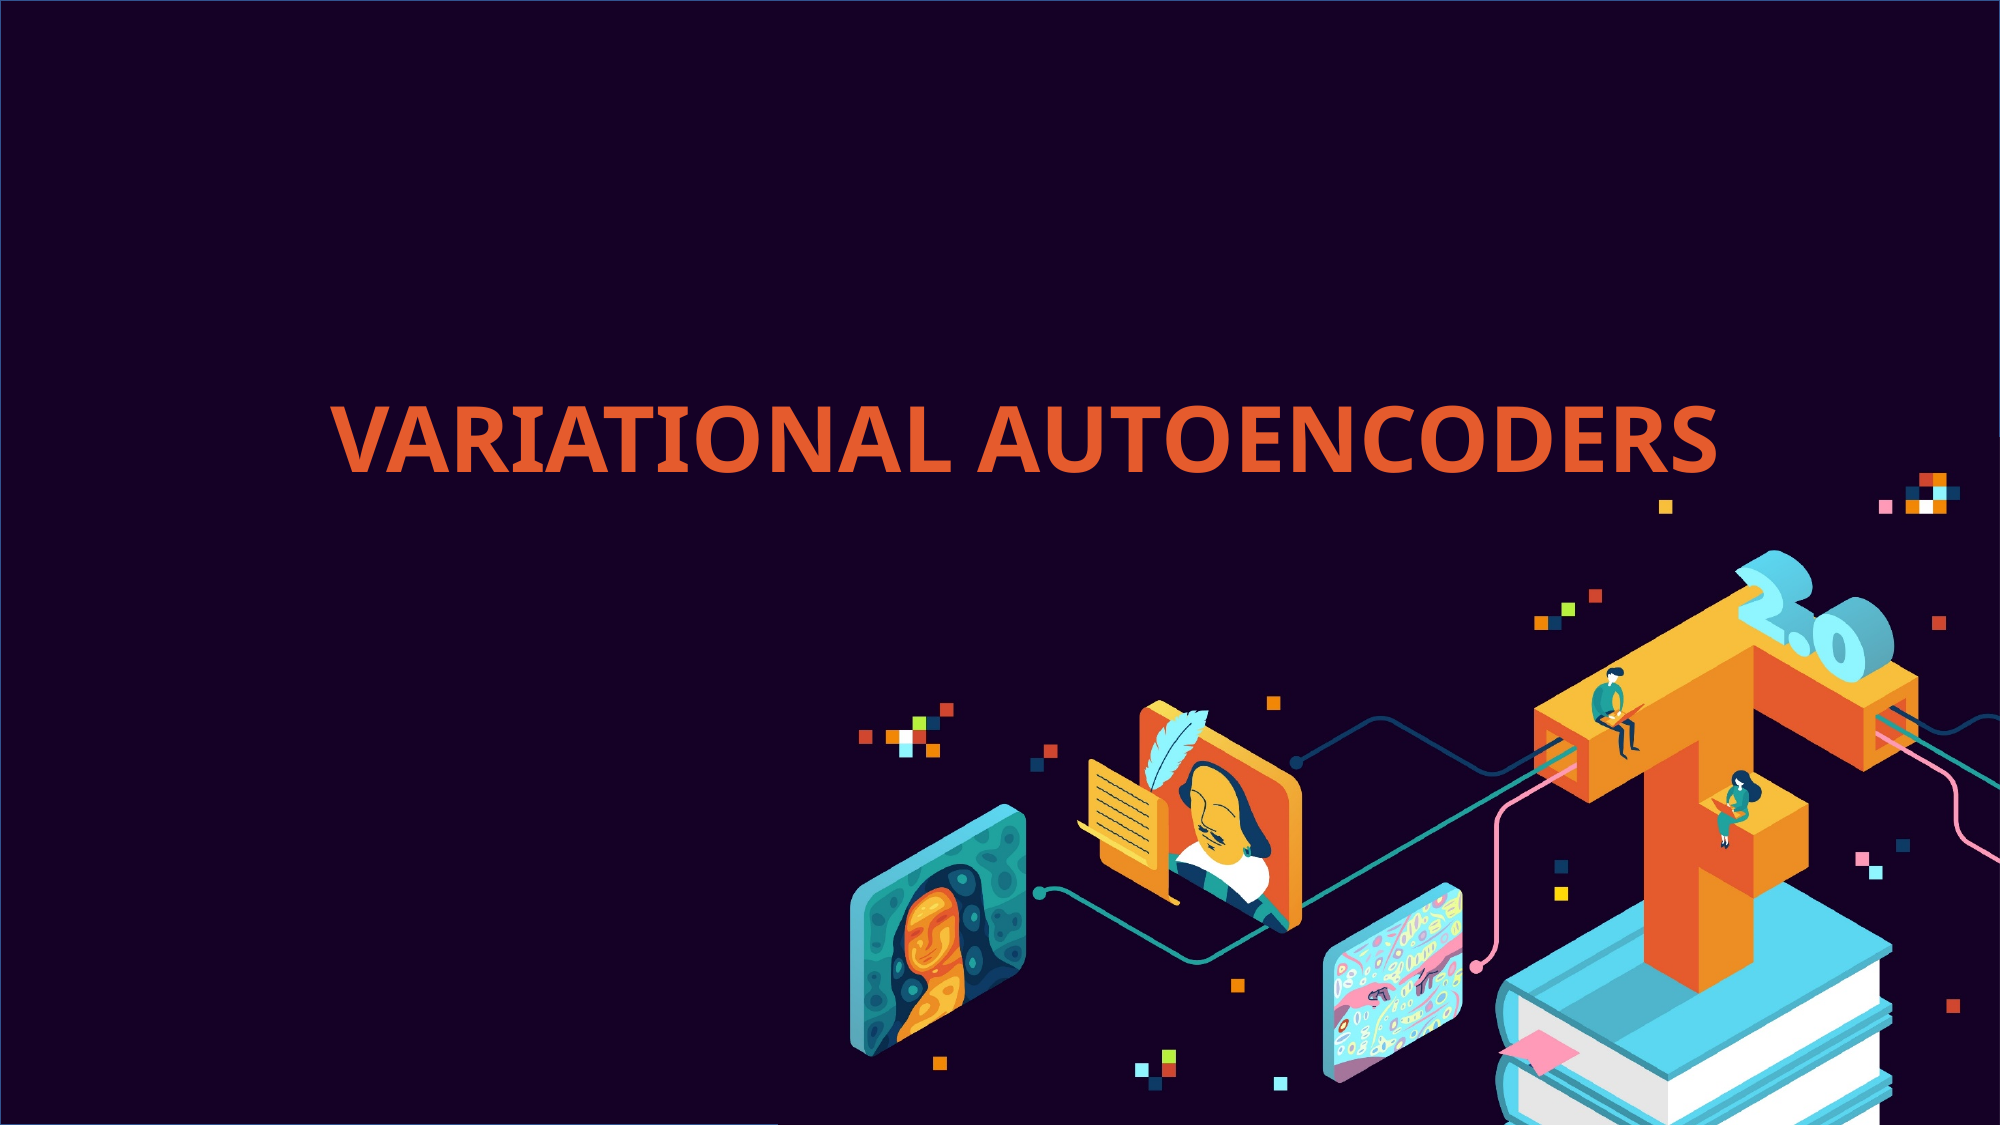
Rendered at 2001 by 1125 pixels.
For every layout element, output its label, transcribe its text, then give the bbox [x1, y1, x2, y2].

text_box [0, 0, 2000, 1125]
text_box VARIATIONAL AUTOENCODERS [231, 373, 1844, 498]
picture [777, 437, 2000, 1125]
